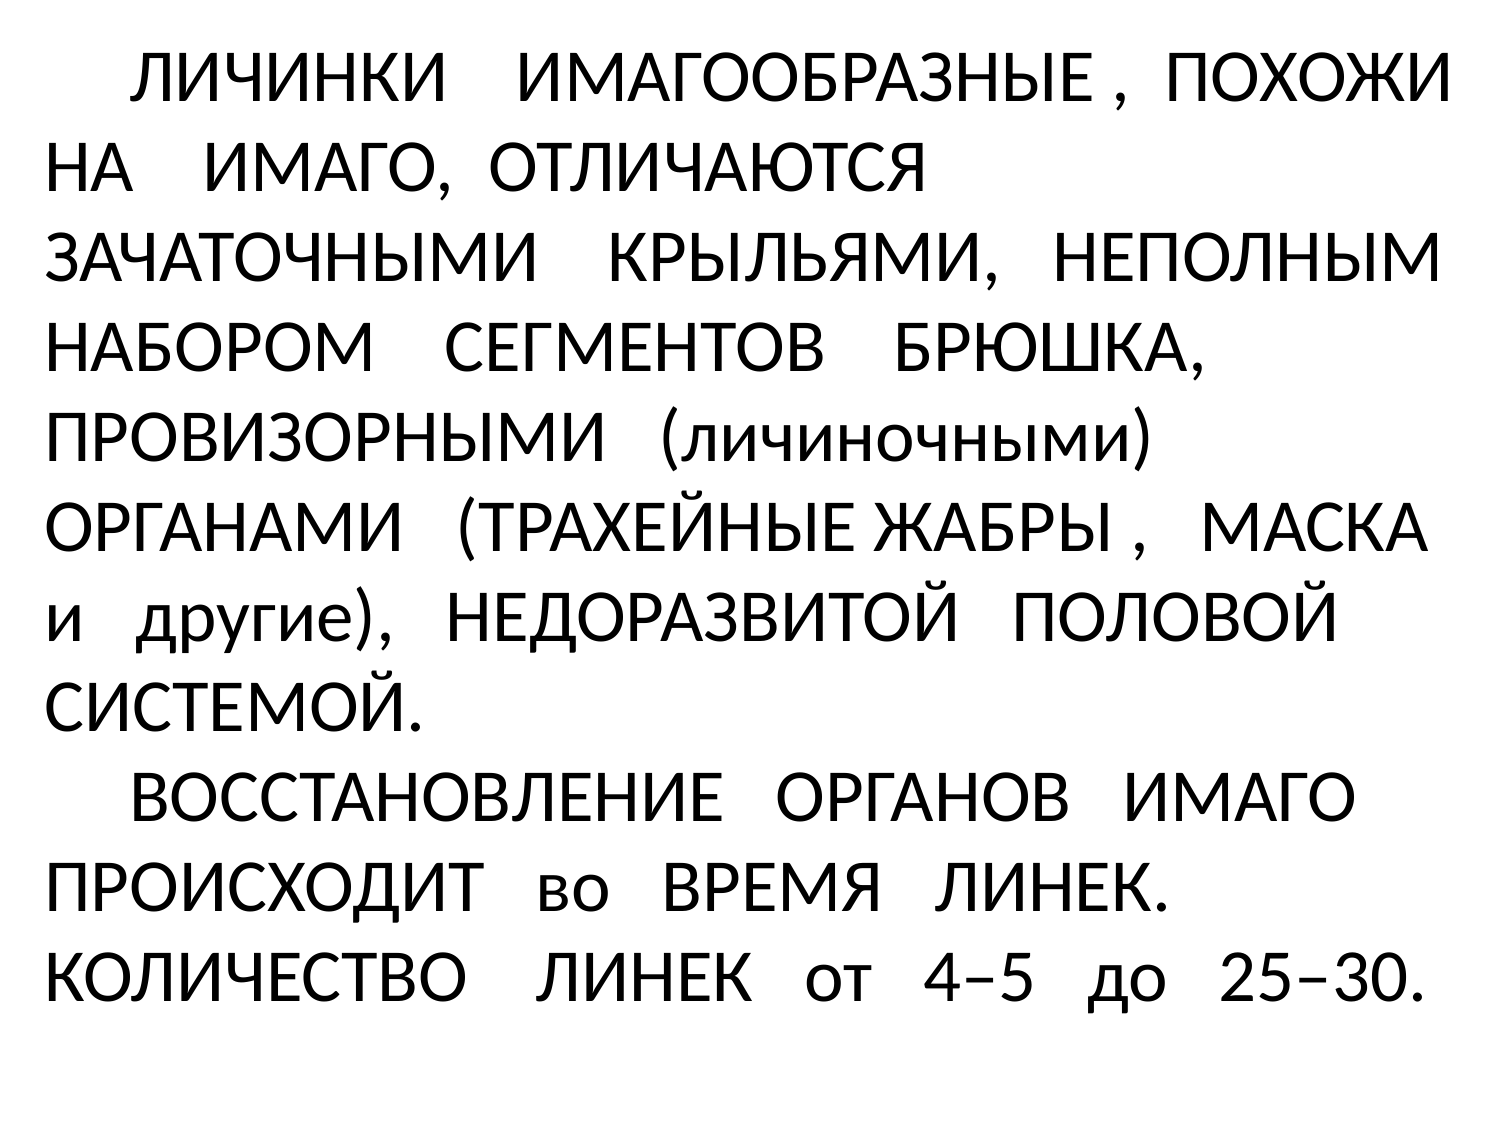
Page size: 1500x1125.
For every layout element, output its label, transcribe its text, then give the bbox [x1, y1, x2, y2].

title ЛИЧИНКИ ИМАГООБРАЗНЫЕ , ПО­ХОЖИ НА ИМАГО, ОТ­ЛИЧАЮТСЯ ЗАЧАТОЧНЫМИ КРЫЛЬЯМИ, НЕПОЛНЫМ НАБОРОМ СЕГМЕНТОВ БРЮШКА, ПРОВИЗОР­НЫМИ (личиночными) ОРГАНАМИ (ТРАХЕЙНЫЕ ЖАБРЫ , МАСКА и другие), НЕДОРАЗВИТОЙ ПОЛОВОЙ СИСТЕМОЙ. ВОССТАНОВЛЕНИЕ ОРГАНОВ ИМАГО ПРОИСХОДИТ во ВРЕМЯ ЛИНЕК. КОЛИЧЕСТВО ЛИНЕК от 4–5 до 25–30. [29, 19, 1483, 1106]
